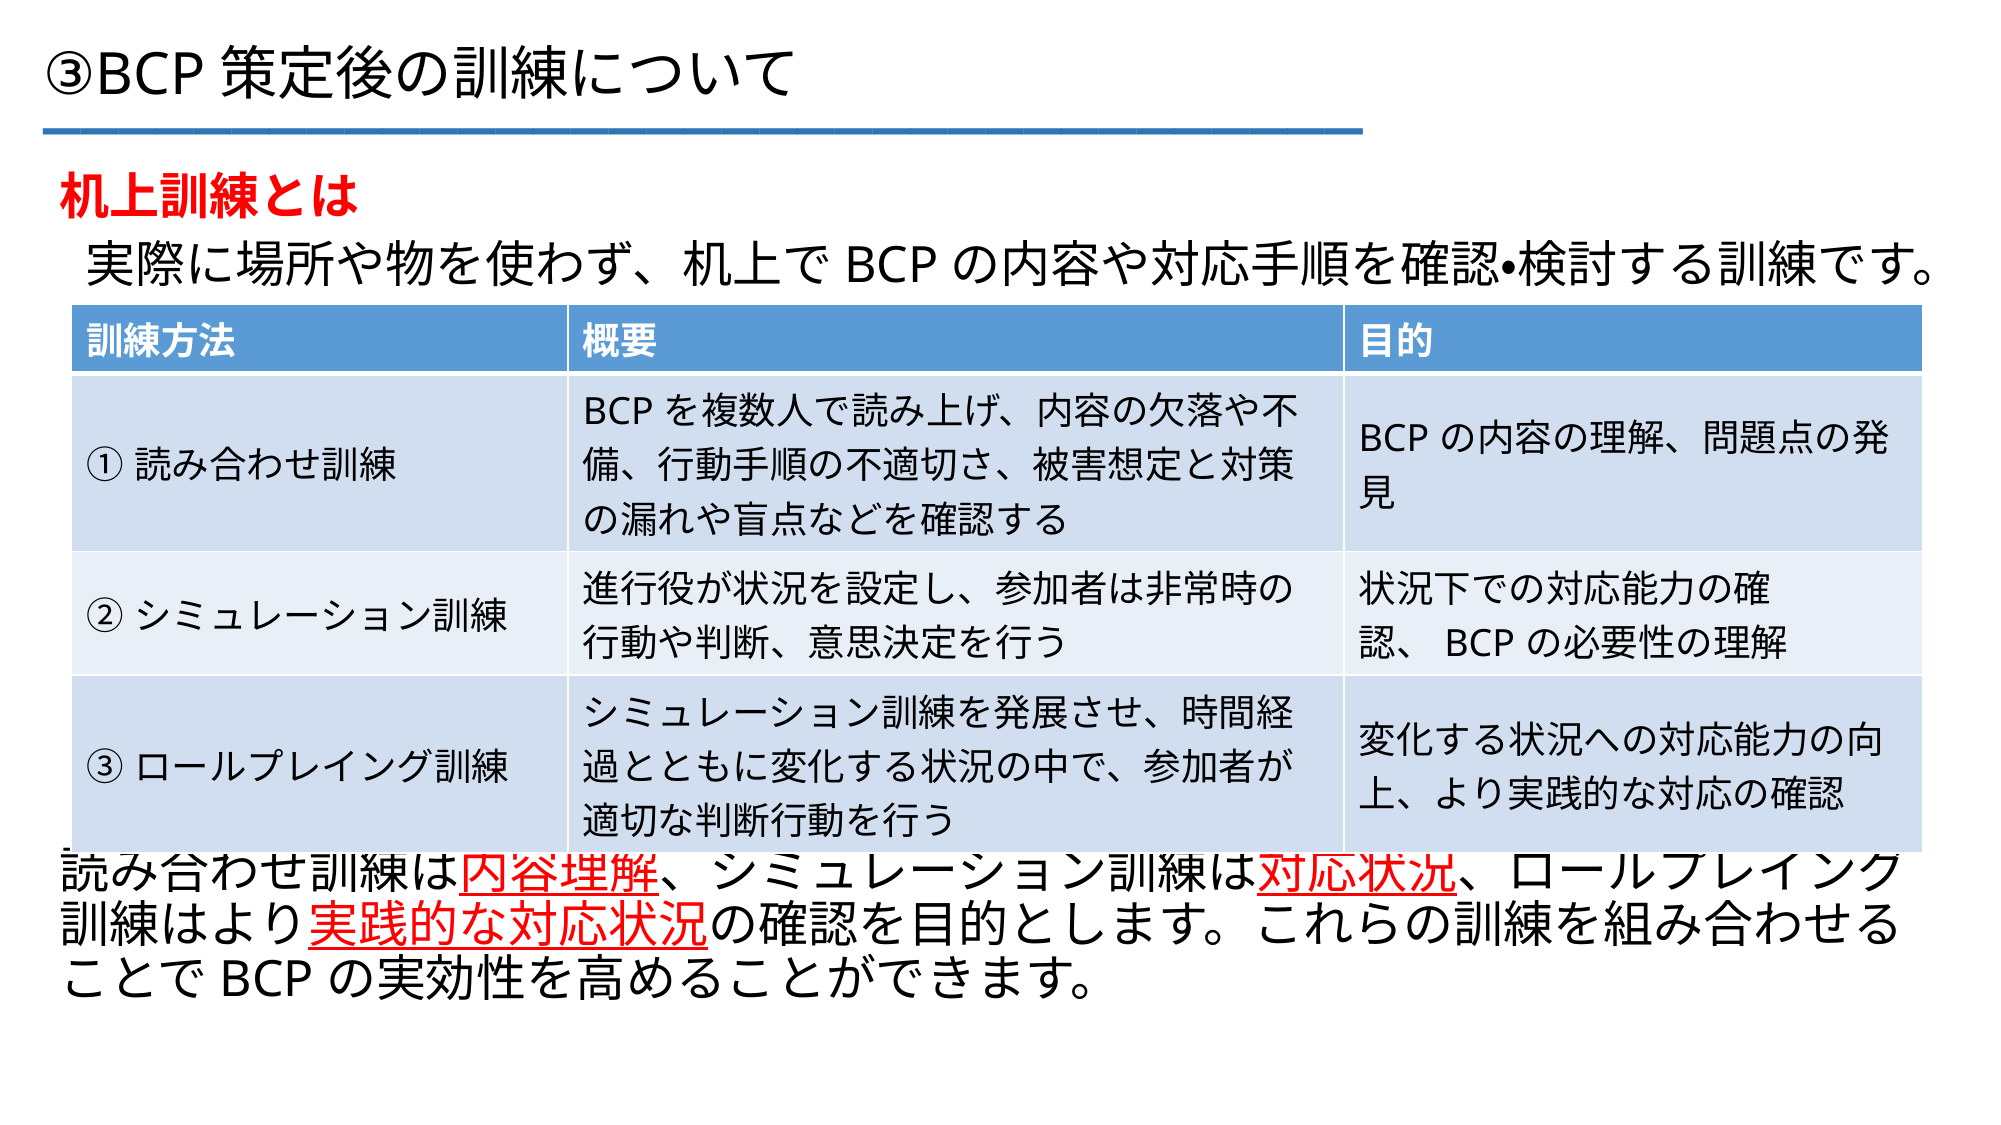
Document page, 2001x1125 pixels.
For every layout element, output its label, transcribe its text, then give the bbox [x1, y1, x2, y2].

table_cell ②シミュレーション訓練 [72, 552, 567, 674]
table_header 概要 [569, 305, 1343, 371]
text_box 実際に場所や物を使わず、机上でBCPの内容や対応手順を確認・検討する訓練です。 [70, 232, 1960, 315]
table_cell BCPの内容の理解、問題点の発見 [1345, 376, 1922, 551]
table_header 訓練方法 [72, 305, 567, 371]
text_box 読み合わせ訓練は内容理解、シミュレーション訓練は対応状況、ロールプレイング訓練はより実践的な対応状況の確認を目的とします。これらの訓練を組み合わせることでBCPの実効性を高めることができます。 [44, 838, 1923, 1025]
table_cell BCPを複数人で読み上げ、内容の欠落や不備、行動手順の不適切さ、被害想定と対策の漏れや盲点などを確認する [569, 376, 1343, 551]
table_cell 変化する状況への対応能力の向上、より実践的な対応の確認 [1345, 676, 1922, 852]
table_cell シミュレーション訓練を発展させ、時間経過とともに変化する状況の中で、参加者が適切な判断行動を行う [569, 676, 1343, 852]
text_box 机上訓練とは [44, 163, 1939, 236]
table_cell 進行役が状況を設定し、参加者は非常時の行動や判断、意思決定を行う [569, 552, 1343, 674]
table_cell 状況下での対応能力の確認、BCPの必要性の理解 [1345, 552, 1922, 674]
table_cell ①読み合わせ訓練 [72, 376, 567, 551]
table_header 目的 [1345, 305, 1922, 371]
text_box ③BCP策定後の訓練について [28, 36, 1923, 131]
table_cell ③ロールプレイング訓練 [72, 676, 567, 852]
text_box ___________________________________ [28, 17, 1960, 164]
